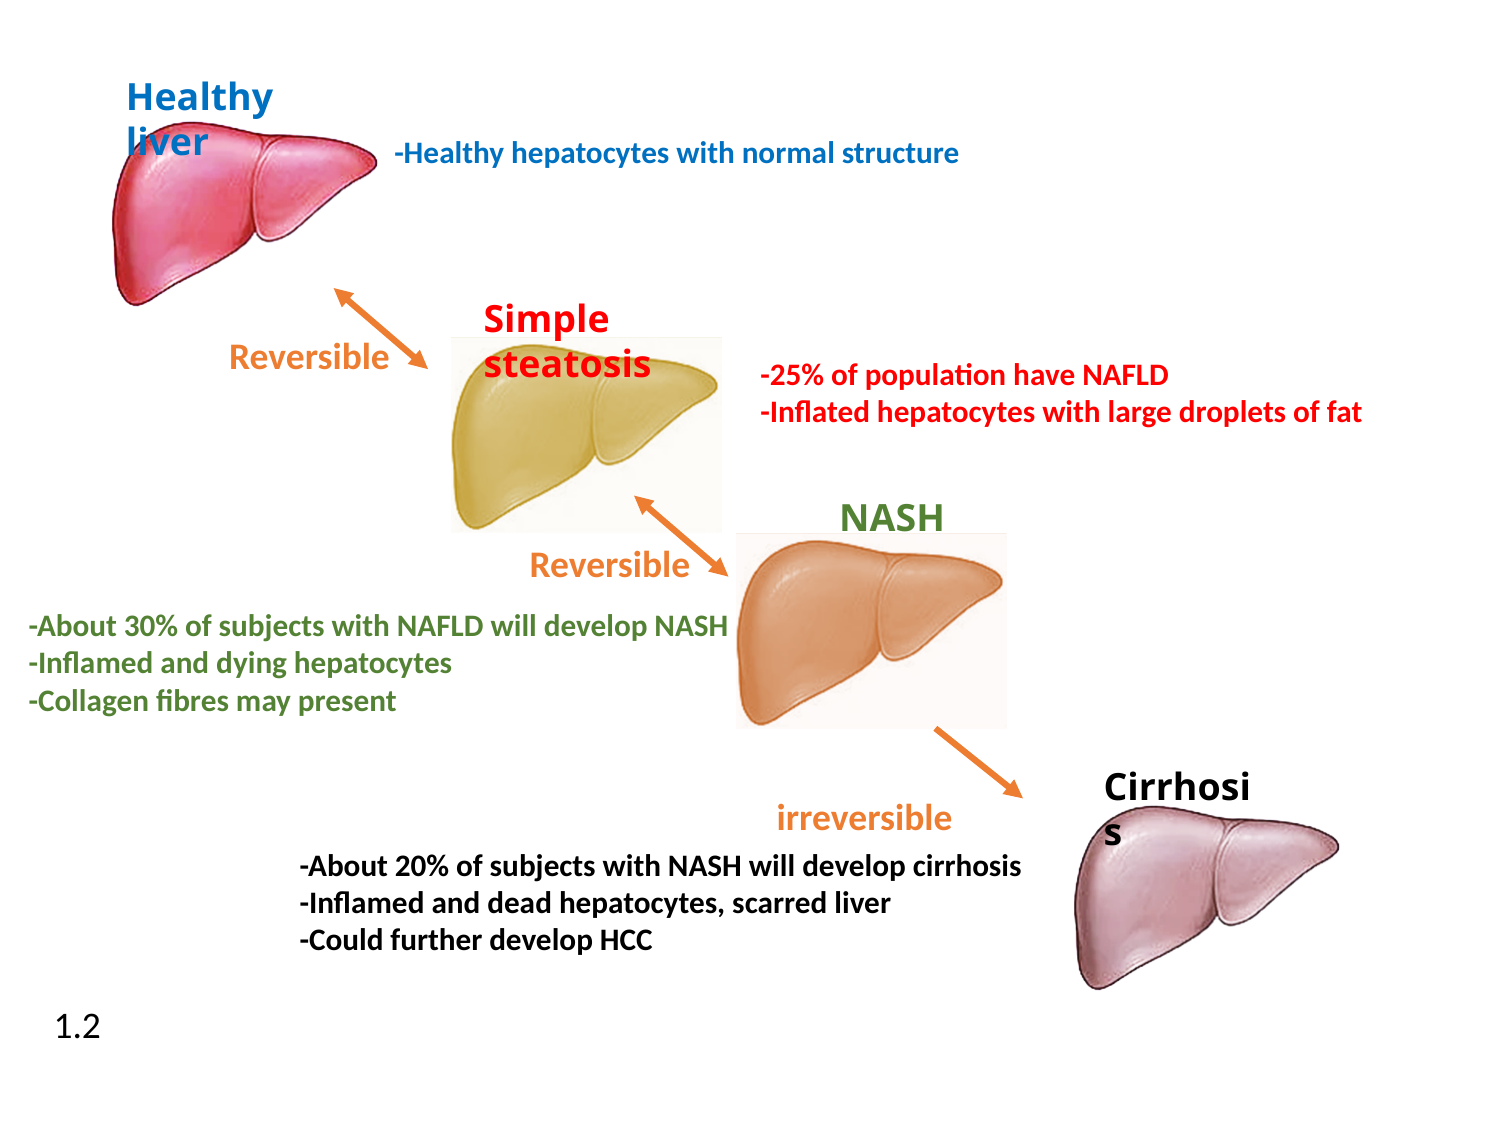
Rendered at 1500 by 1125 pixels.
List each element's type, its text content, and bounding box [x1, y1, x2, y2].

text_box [13, 65, 1469, 994]
text_box 1.2 [38, 994, 273, 1054]
